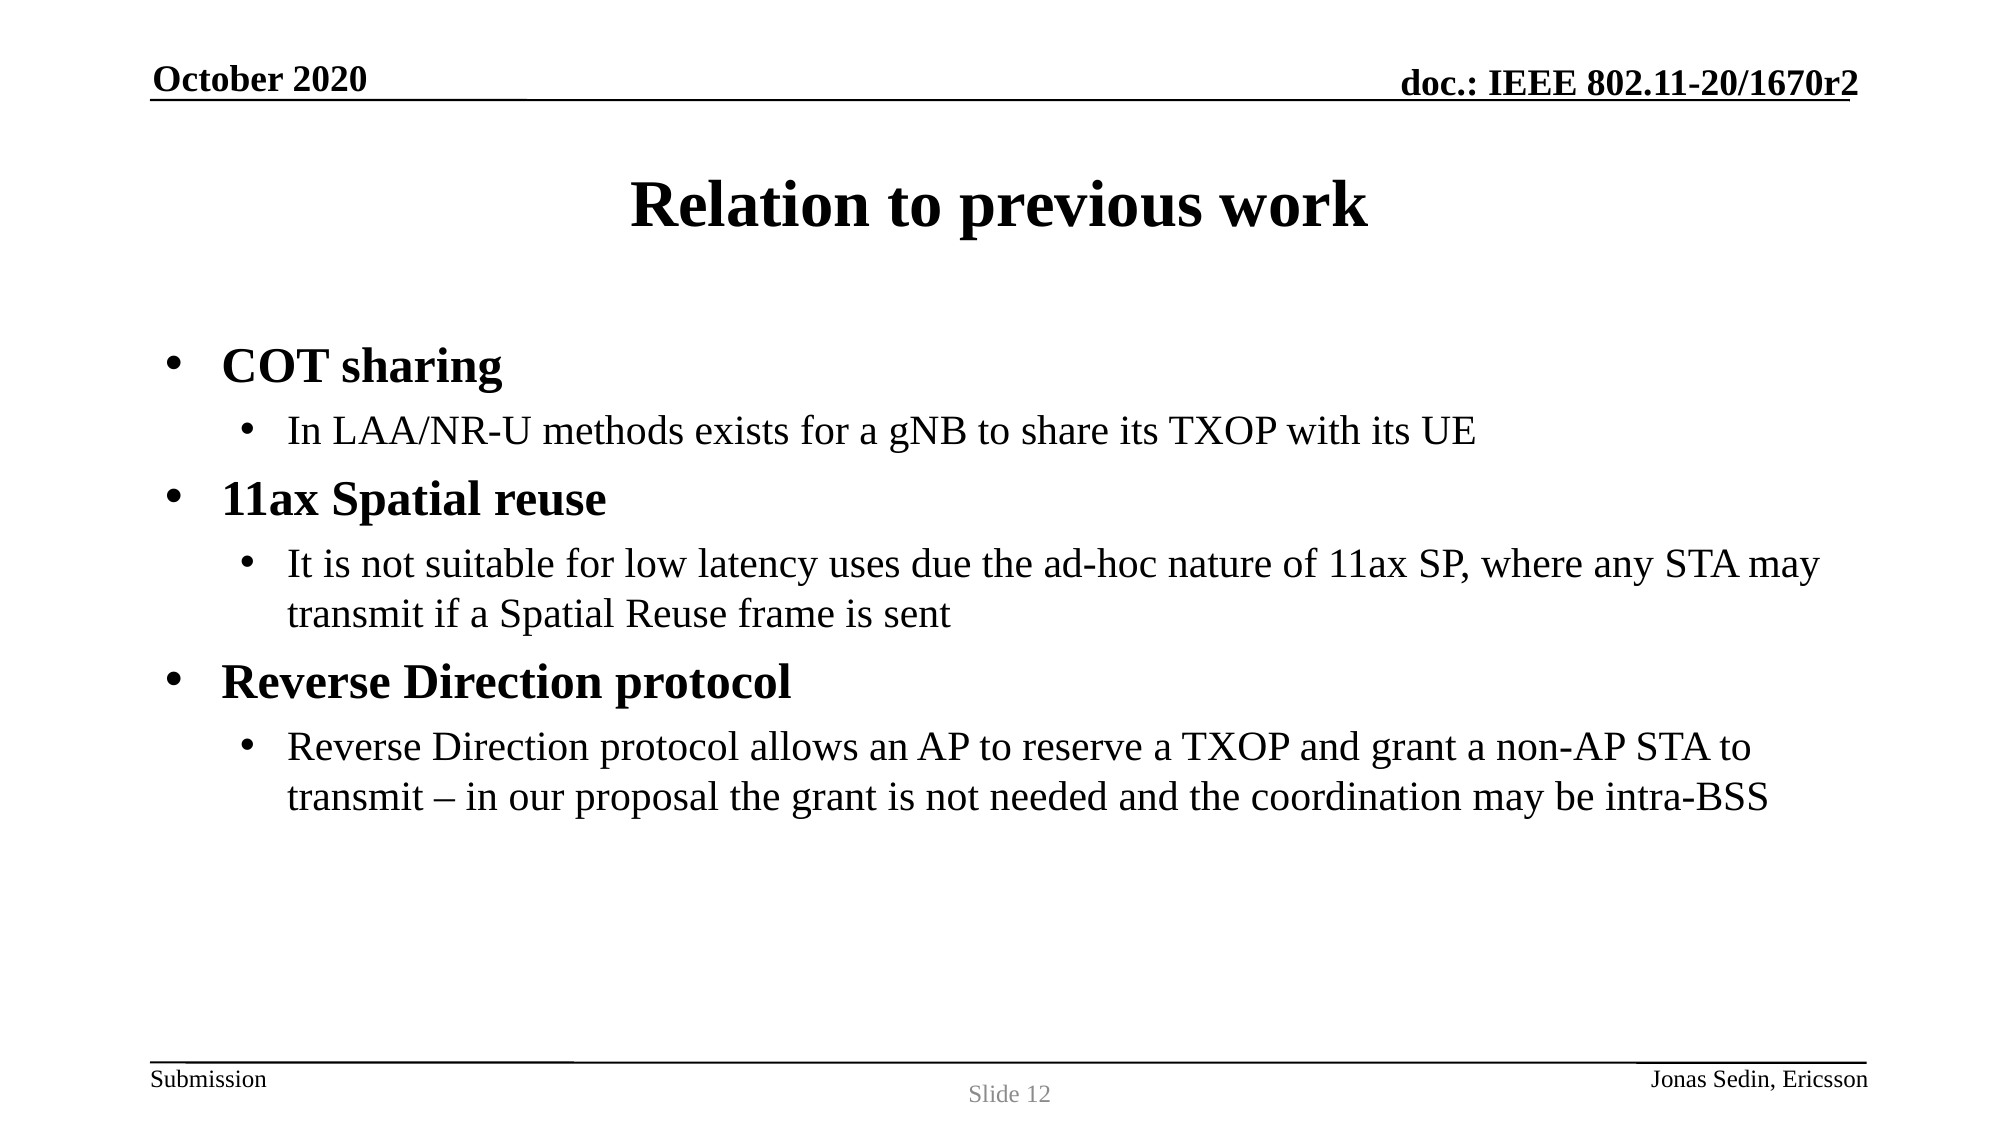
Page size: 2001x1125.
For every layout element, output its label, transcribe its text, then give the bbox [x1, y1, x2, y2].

title Relation to previous work [149, 112, 1850, 288]
list COT sharing In LAA/NR-U methods exists for a gNB to share its TXOP with its UE 11ax Spatial reuse It is not suitable for low latency uses due the ad-hoc nature of 11ax SP, where any STA may transmit if a Spatial Reuse frame is sent Reverse Direction protocol Reverse Direction protocol allows an AP to reserve a TXOP and grant a non-AP STA to transmit – in our proposal the grant is not needed and the coordination may be intra-BSS [149, 324, 1850, 1000]
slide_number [152, 54, 563, 100]
footer Jonas Sedin, Ericsson [1171, 1061, 1869, 1093]
slide_number Slide 12 [950, 1062, 1066, 1122]
